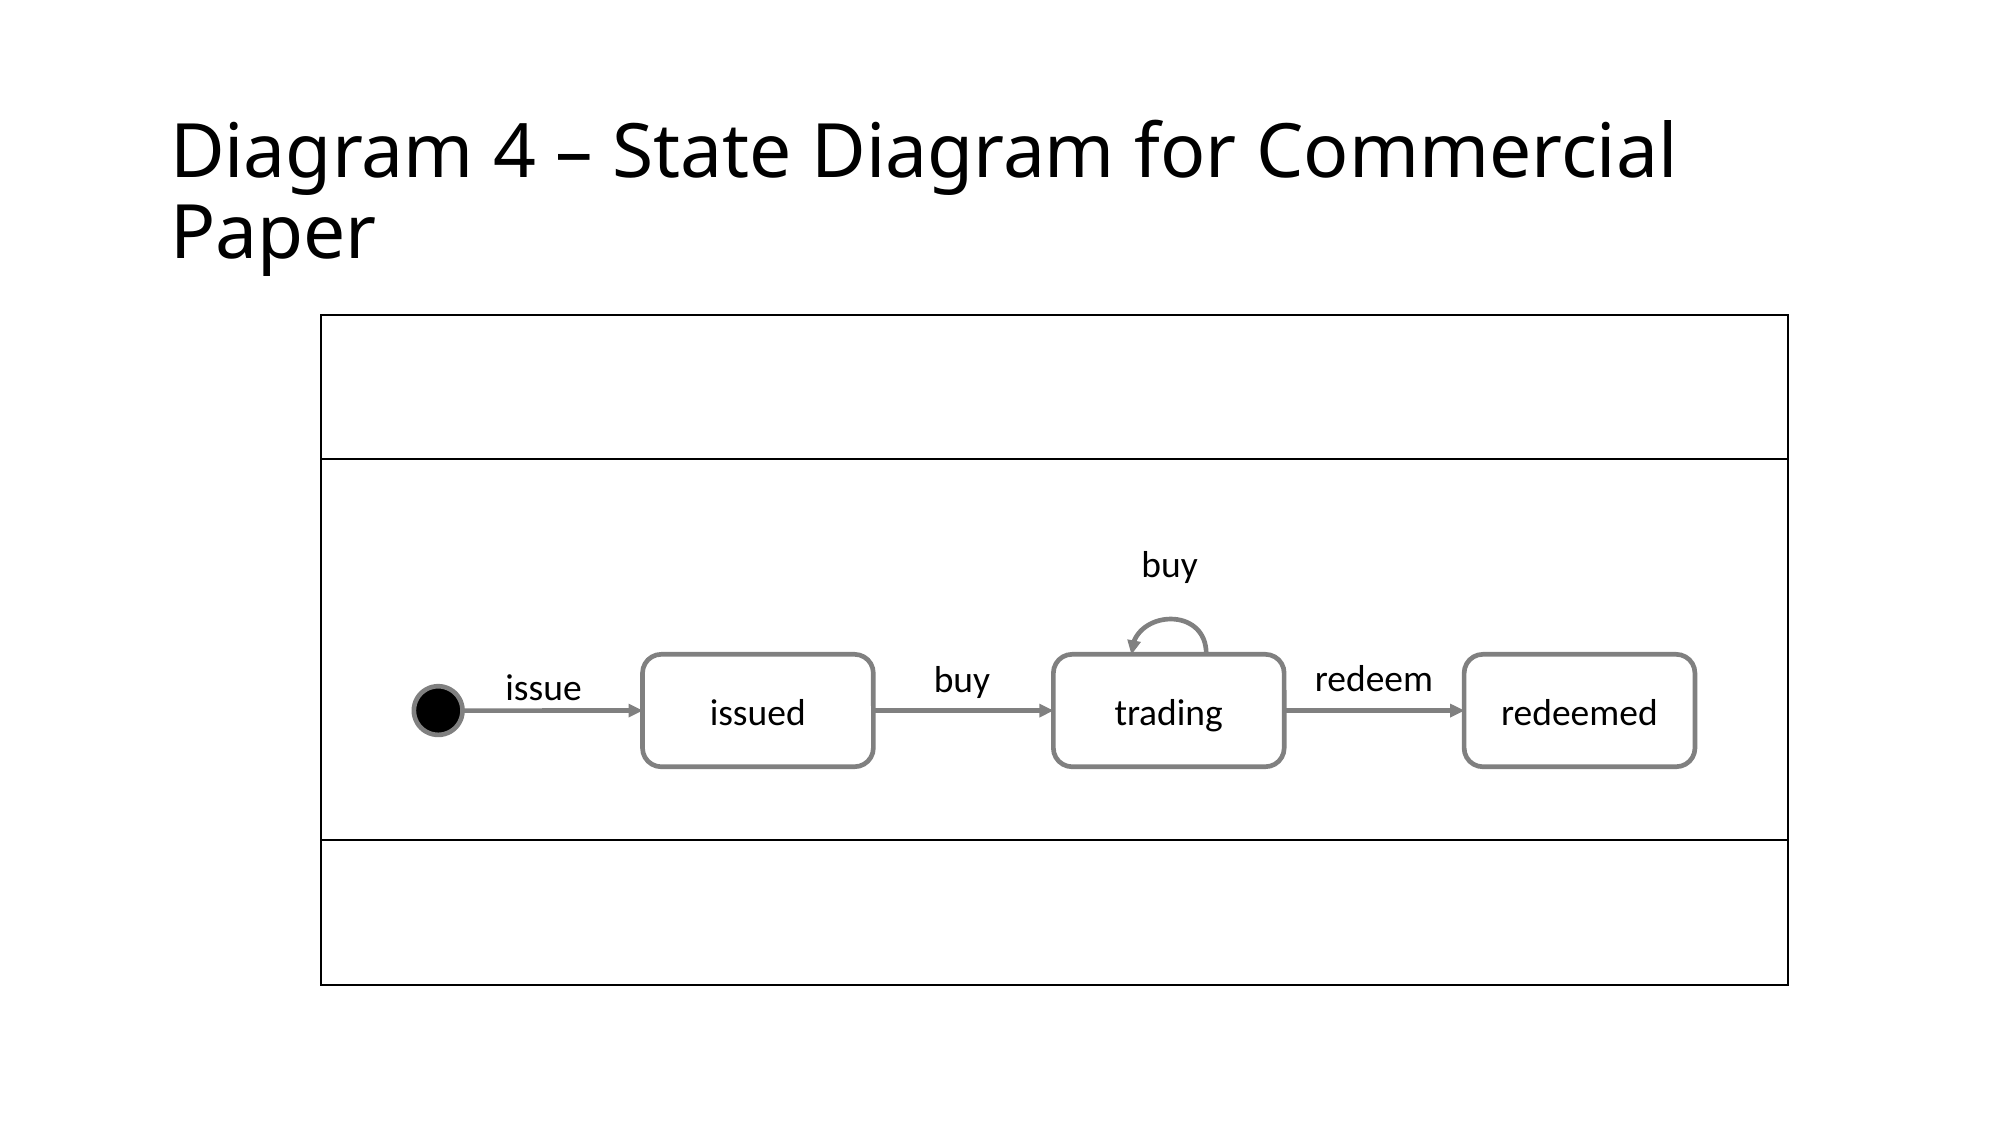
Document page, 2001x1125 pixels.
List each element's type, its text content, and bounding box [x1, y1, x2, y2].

text_box [320, 458, 1788, 841]
text_box [320, 841, 1788, 986]
text_box Diagram 4 – State Diagram for Commercial Paper [162, 84, 1888, 303]
text_box [320, 315, 1788, 458]
